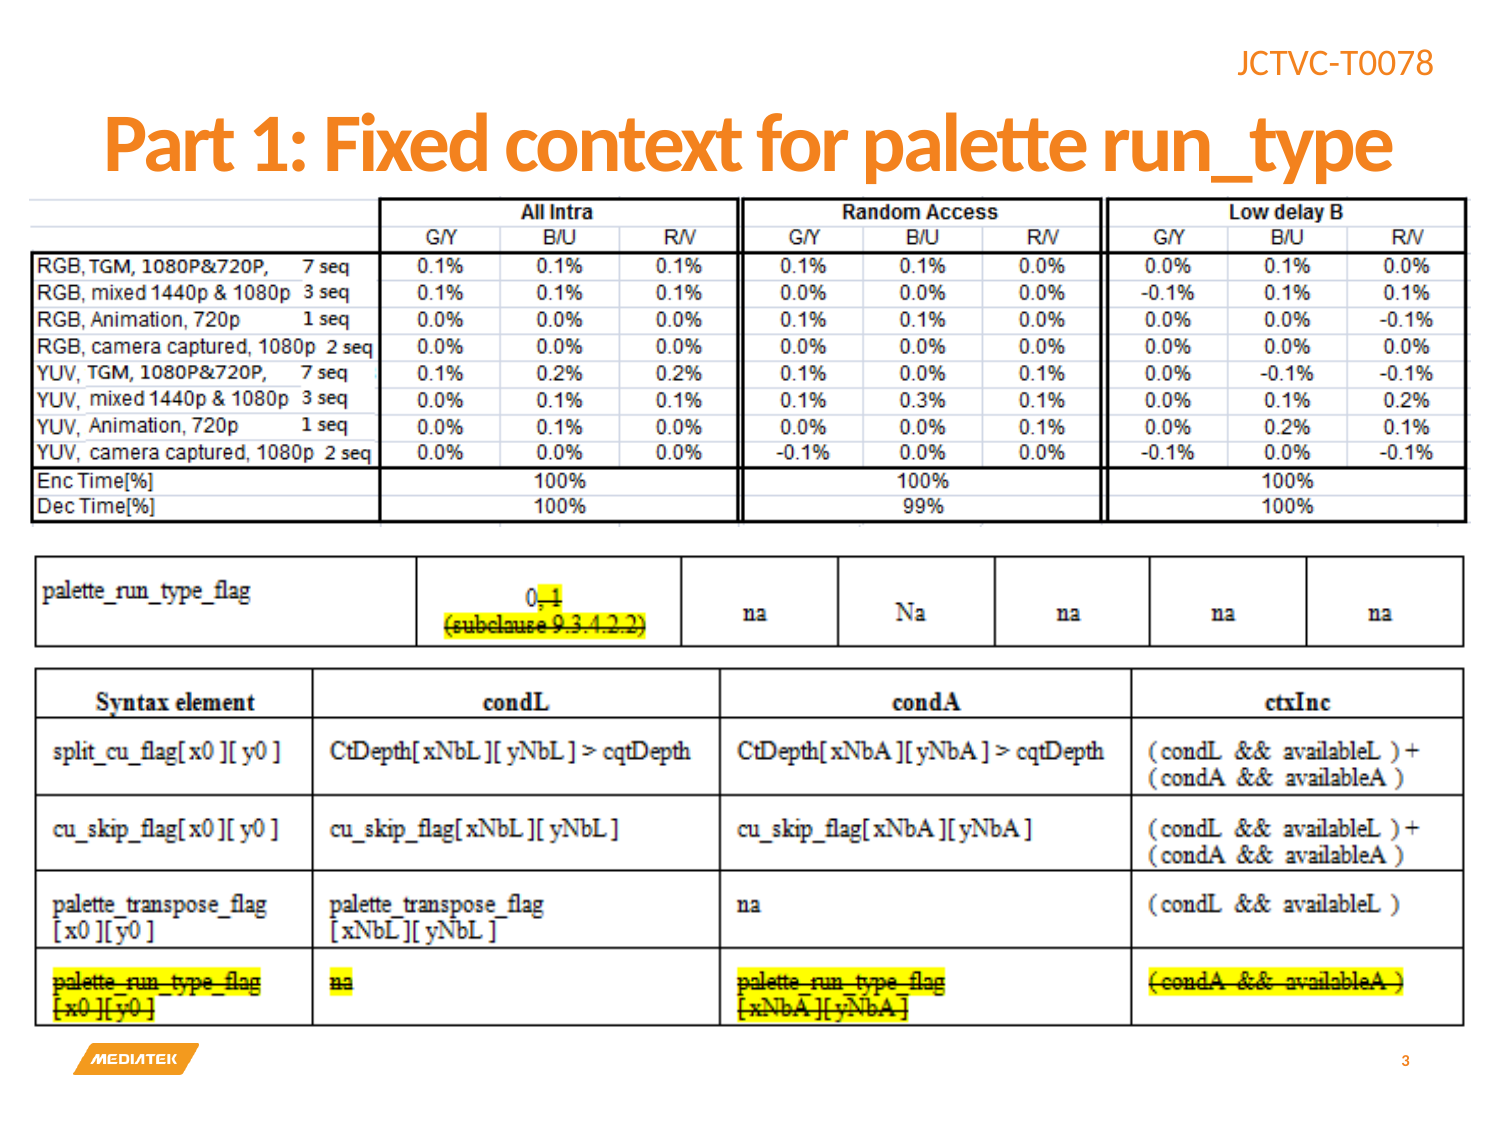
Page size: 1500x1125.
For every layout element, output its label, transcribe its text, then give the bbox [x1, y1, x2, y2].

text_box JCTVC-T0078 [1222, 30, 1471, 91]
picture [29, 550, 1471, 1036]
picture [73, 1043, 199, 1075]
picture [29, 196, 1471, 528]
title Part 1: Fixed context for palette run_type [75, 99, 1425, 194]
slide_number 3 [1251, 1044, 1425, 1090]
